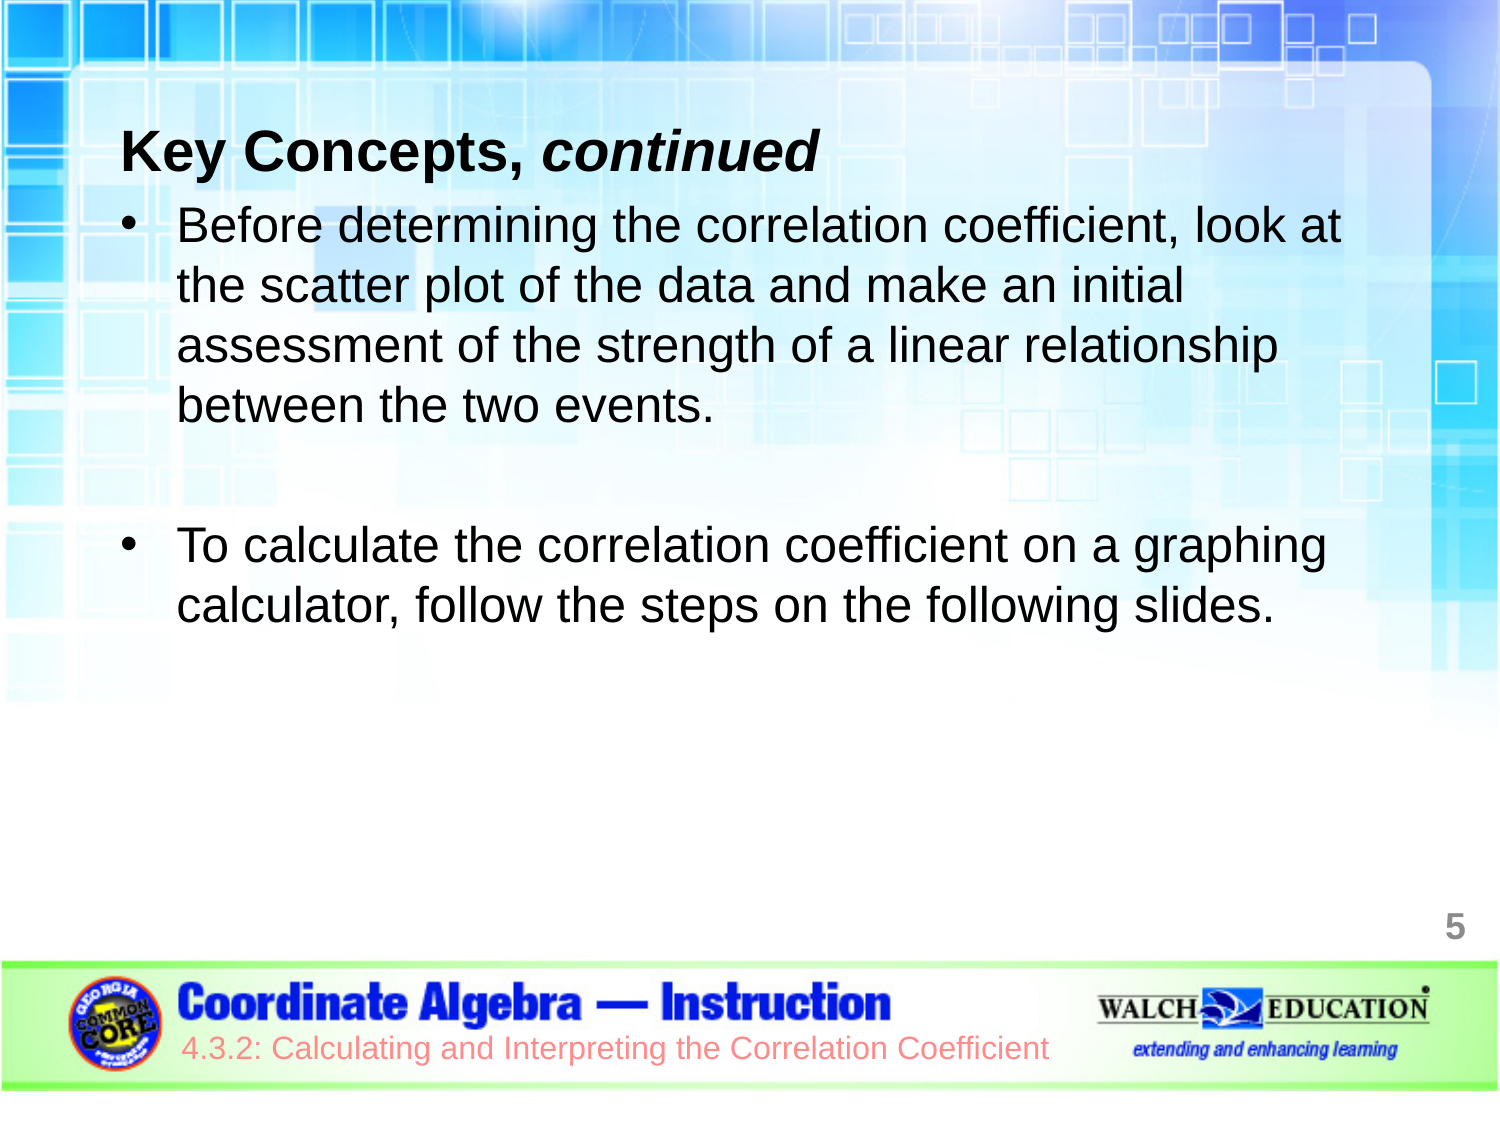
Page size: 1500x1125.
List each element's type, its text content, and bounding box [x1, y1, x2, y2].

picture [1, 0, 1500, 1091]
slide_number 5 [1361, 901, 1481, 949]
subtitle Key Concepts, continued Before determining the correlation coefficient, look at the scatter plot of the data and make an initial assessment of the strength of a linear relationship between the two events. To calculate the correlation coefficient on a graphing calculator, follow the steps on the following slides. [105, 105, 1394, 925]
footer 4.3.2: Calculating and Interpreting the Correlation Coefficient [166, 1024, 1080, 1069]
